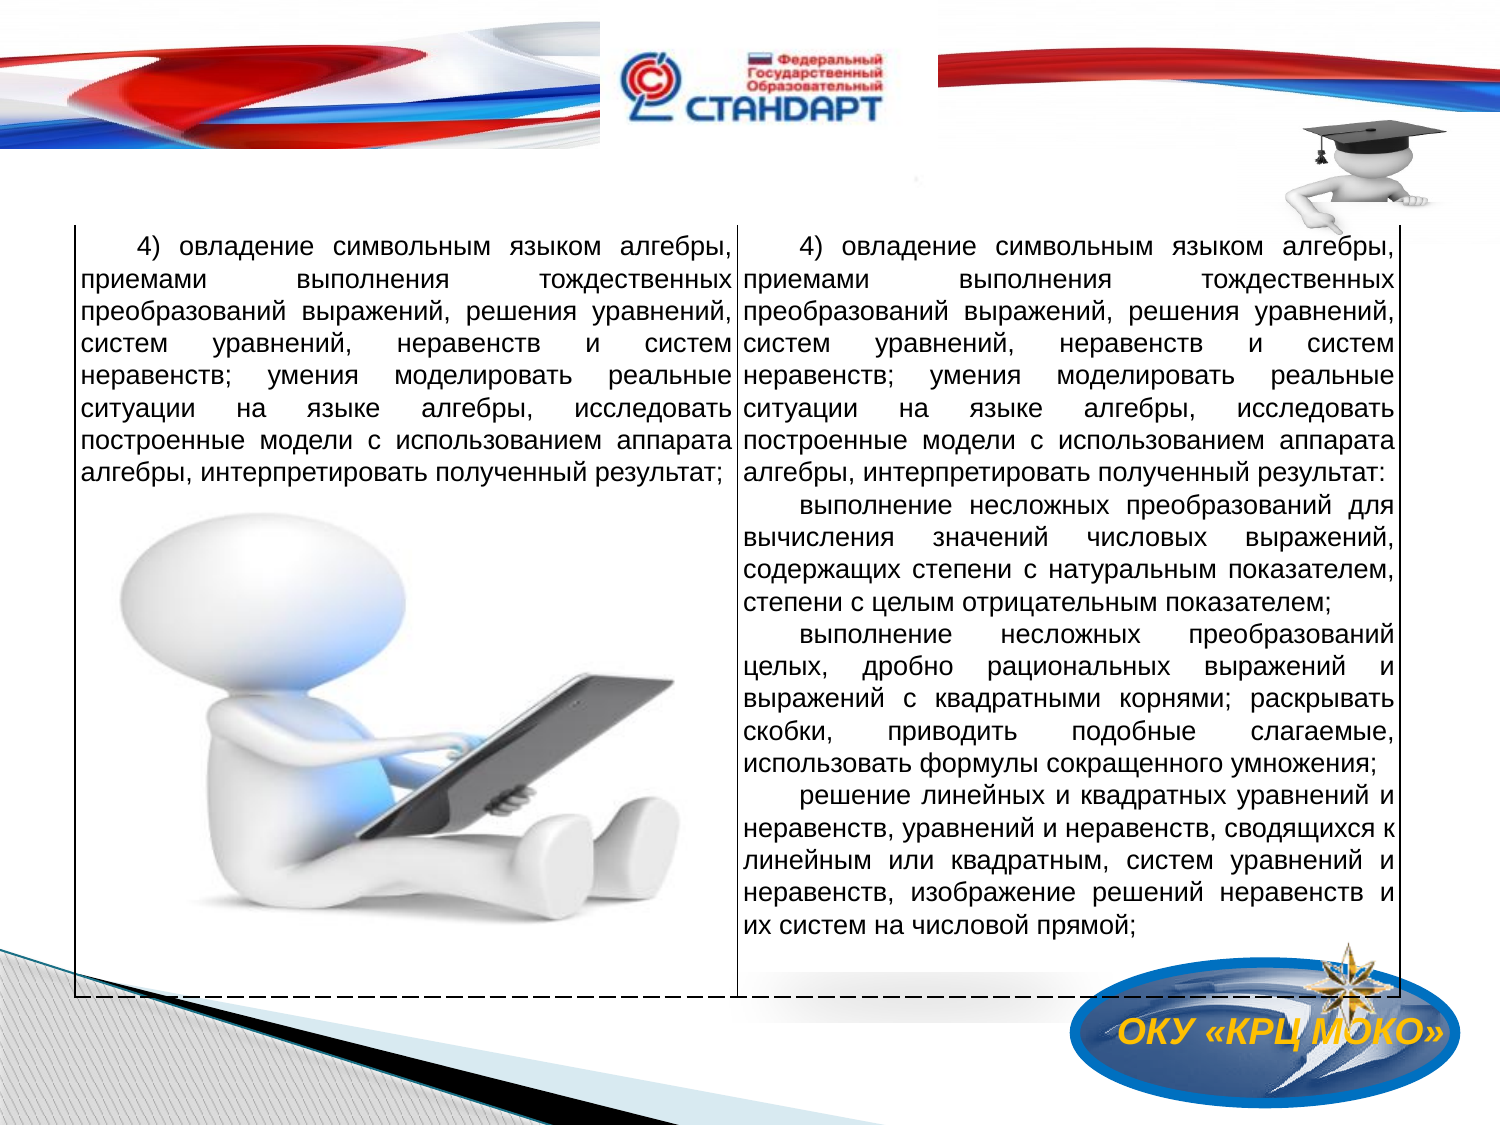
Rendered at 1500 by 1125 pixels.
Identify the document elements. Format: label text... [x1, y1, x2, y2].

table_header 4) овладение символьным языком алгебры, приемами выполнения тождественных преобразований выражений, решения уравнений, систем уравнений, неравенств и систем неравенств; умения моделировать реальные ситуации на языке алгебры, исследовать построенные модели с использованием аппарата алгебры, интерпретировать полученный результат; [76, 225, 737, 997]
picture [87, 499, 726, 938]
picture [1074, 937, 1456, 1104]
picture [0, 0, 1500, 244]
table_header 4) овладение символьным языком алгебры, приемами выполнения тождественных преобразований выражений, решения уравнений, систем уравнений, неравенств и систем неравенств; умения моделировать реальные ситуации на языке алгебры, исследовать построенные модели с использованием аппарата алгебры, интерпретировать полученный результат: выполнение несложных преобразований для вычисления значений числовых выражений, содержащих степени с натуральным показателем, степени с целым отрицательным показателем; выполнение несложных преобразований целых, дробно рациональных выражений и выражений с квадратными корнями; раскрывать скобки, приводить подобные слагаемые, использовать формулы сокращенного умножения; решение линейных и квадратных уравнений и неравенств, уравнений и неравенств, сводящихся к линейным или квадратным, систем уравнений и неравенств, изображение решений неравенств и их систем на числовой прямой; [738, 225, 1399, 997]
